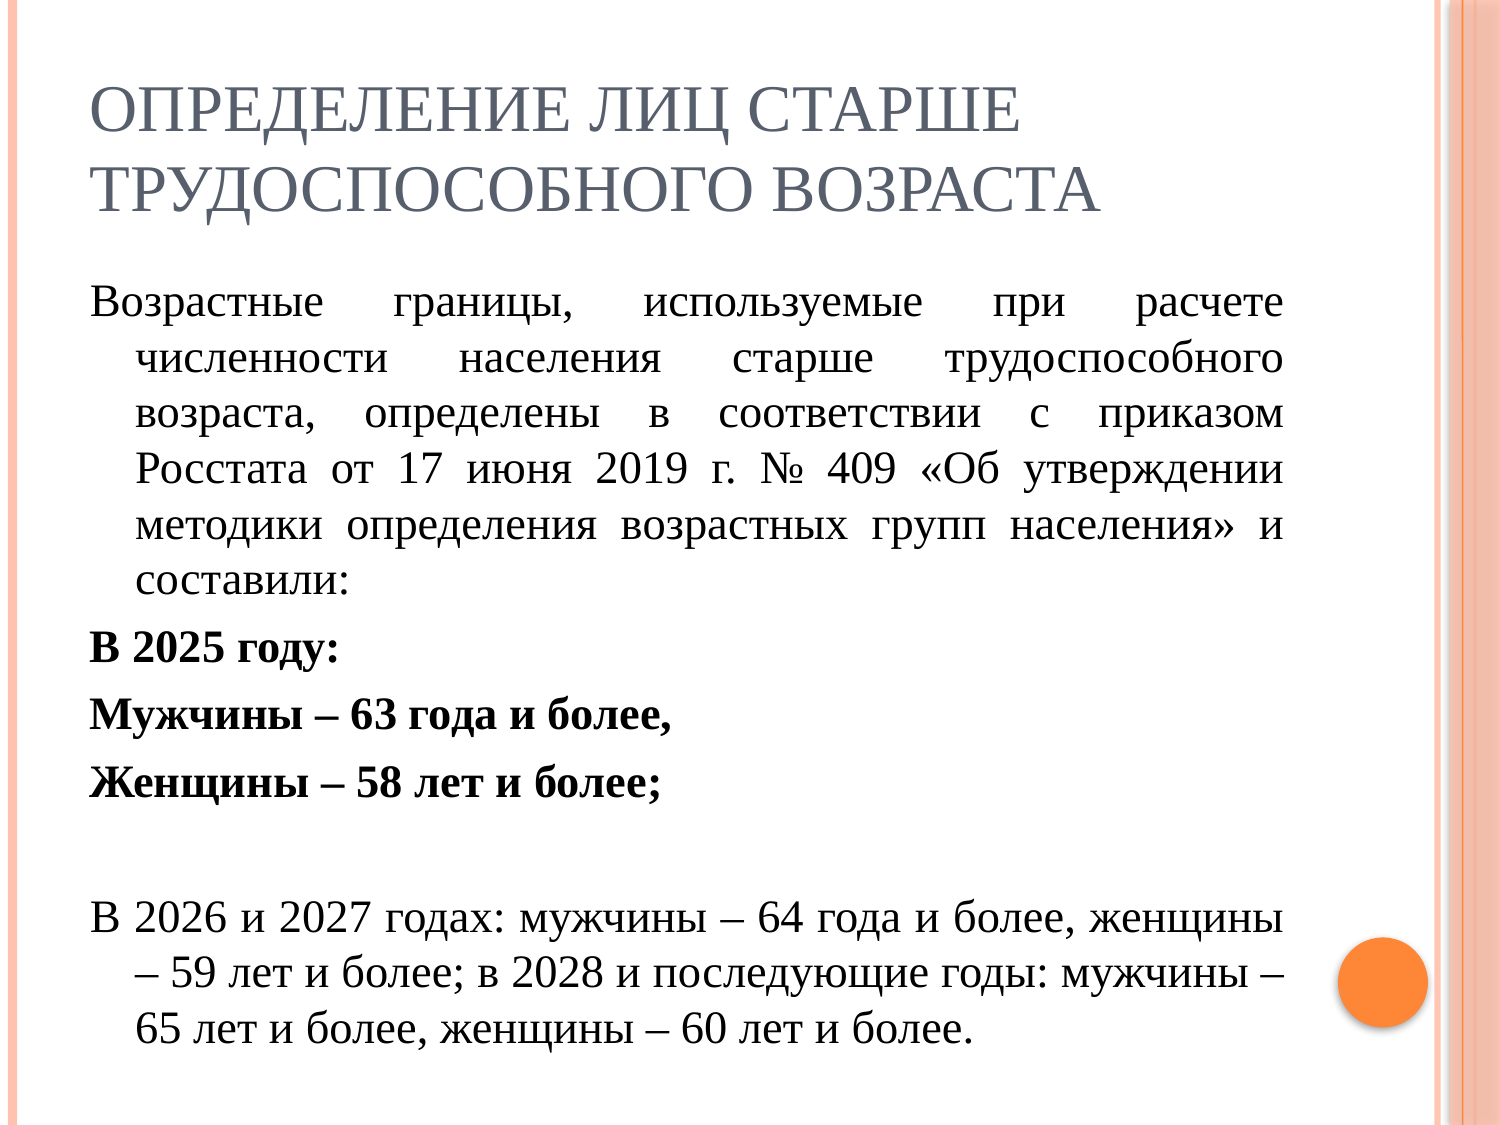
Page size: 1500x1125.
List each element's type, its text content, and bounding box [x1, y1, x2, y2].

list Возрастные границы, используемые при расчете численности населения старше трудоспособного возраста, определены в соответствии с приказом Росстата от 17 июня 2019 г. № 409 «Об утверждении методики определения возрастных групп населения» и составили: В 2025 году: Мужчины – 63 года и более, Женщины – 58 лет и более; В 2026 и 2027 годах: мужчины – 64 года и более, женщины – 59 лет и более; в 2028 и последующие годы: мужчины – 65 лет и более, женщины – 60 лет и более. [75, 262, 1300, 1062]
title Определение лиц старше трудоспособного возраста [75, 45, 1300, 233]
